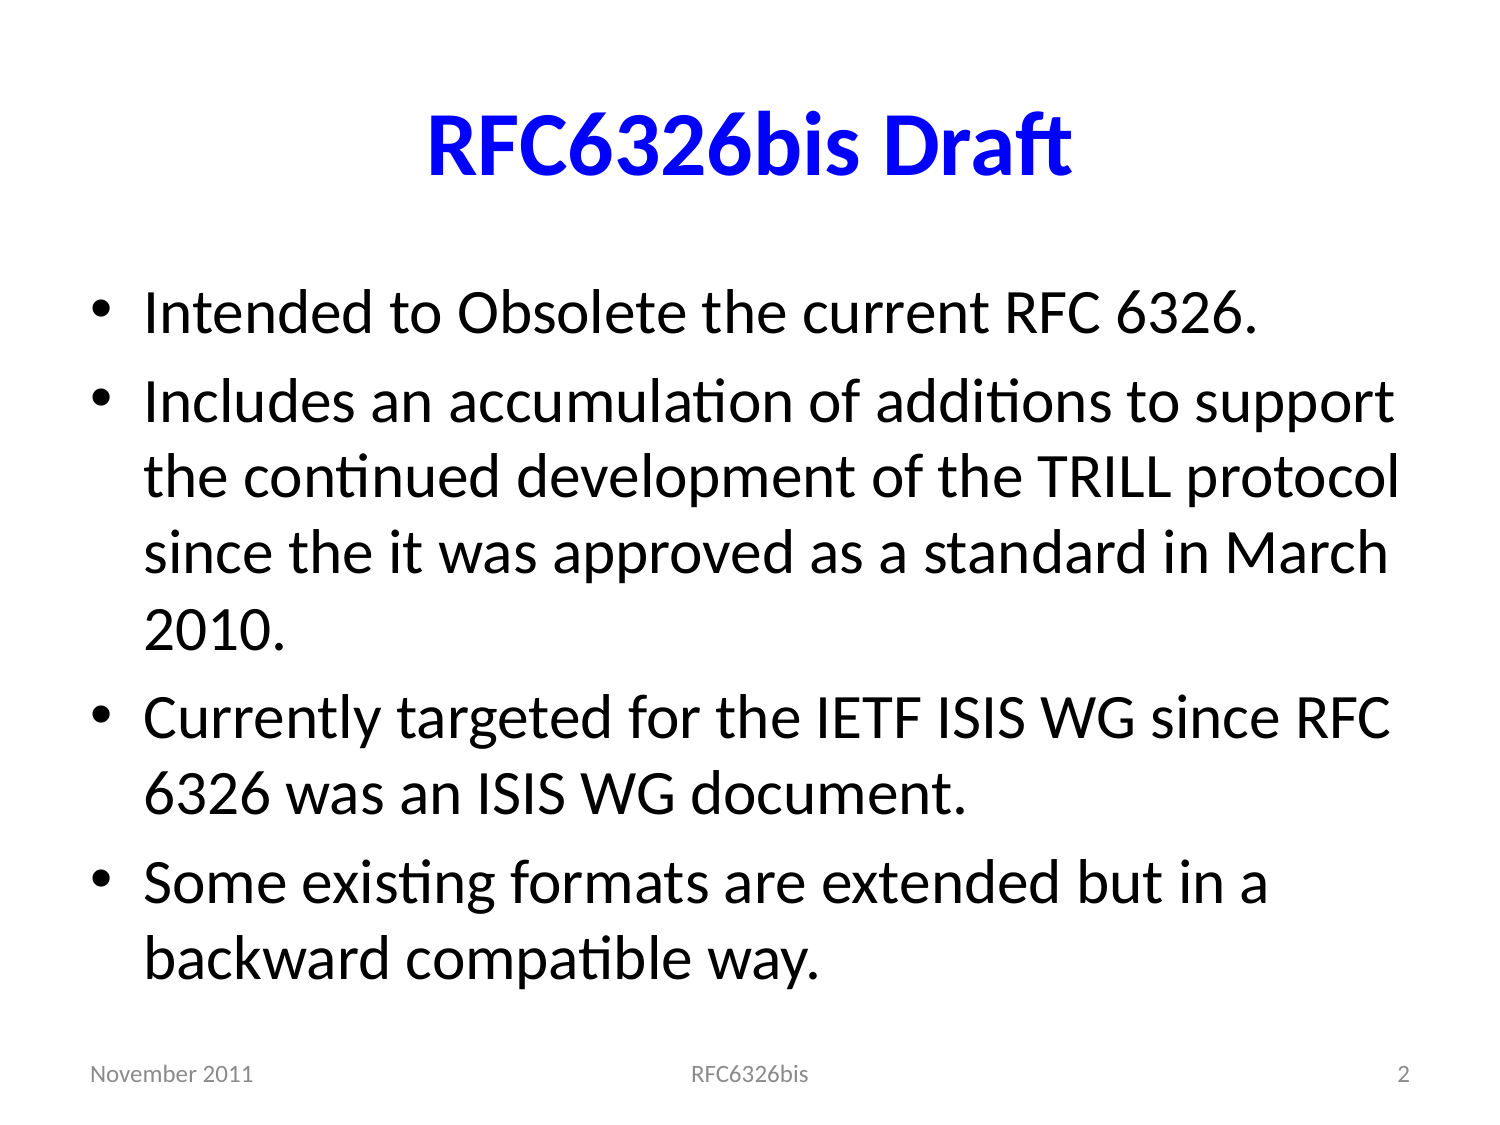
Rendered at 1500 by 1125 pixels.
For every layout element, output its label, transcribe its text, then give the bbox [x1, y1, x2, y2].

slide_number 2 [1074, 1042, 1425, 1103]
list Intended to Obsolete the current RFC 6326. Includes an accumulation of additions to support the continued development of the TRILL protocol since the it was approved as a standard in March 2010. Currently targeted for the IETF ISIS WG since RFC 6326 was an ISIS WG document. Some existing formats are extended but in a backward compatible way. [75, 262, 1425, 1005]
footer RFC6326bis [512, 1042, 988, 1103]
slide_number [75, 1042, 425, 1103]
title RFC6326bis Draft [75, 45, 1425, 233]
